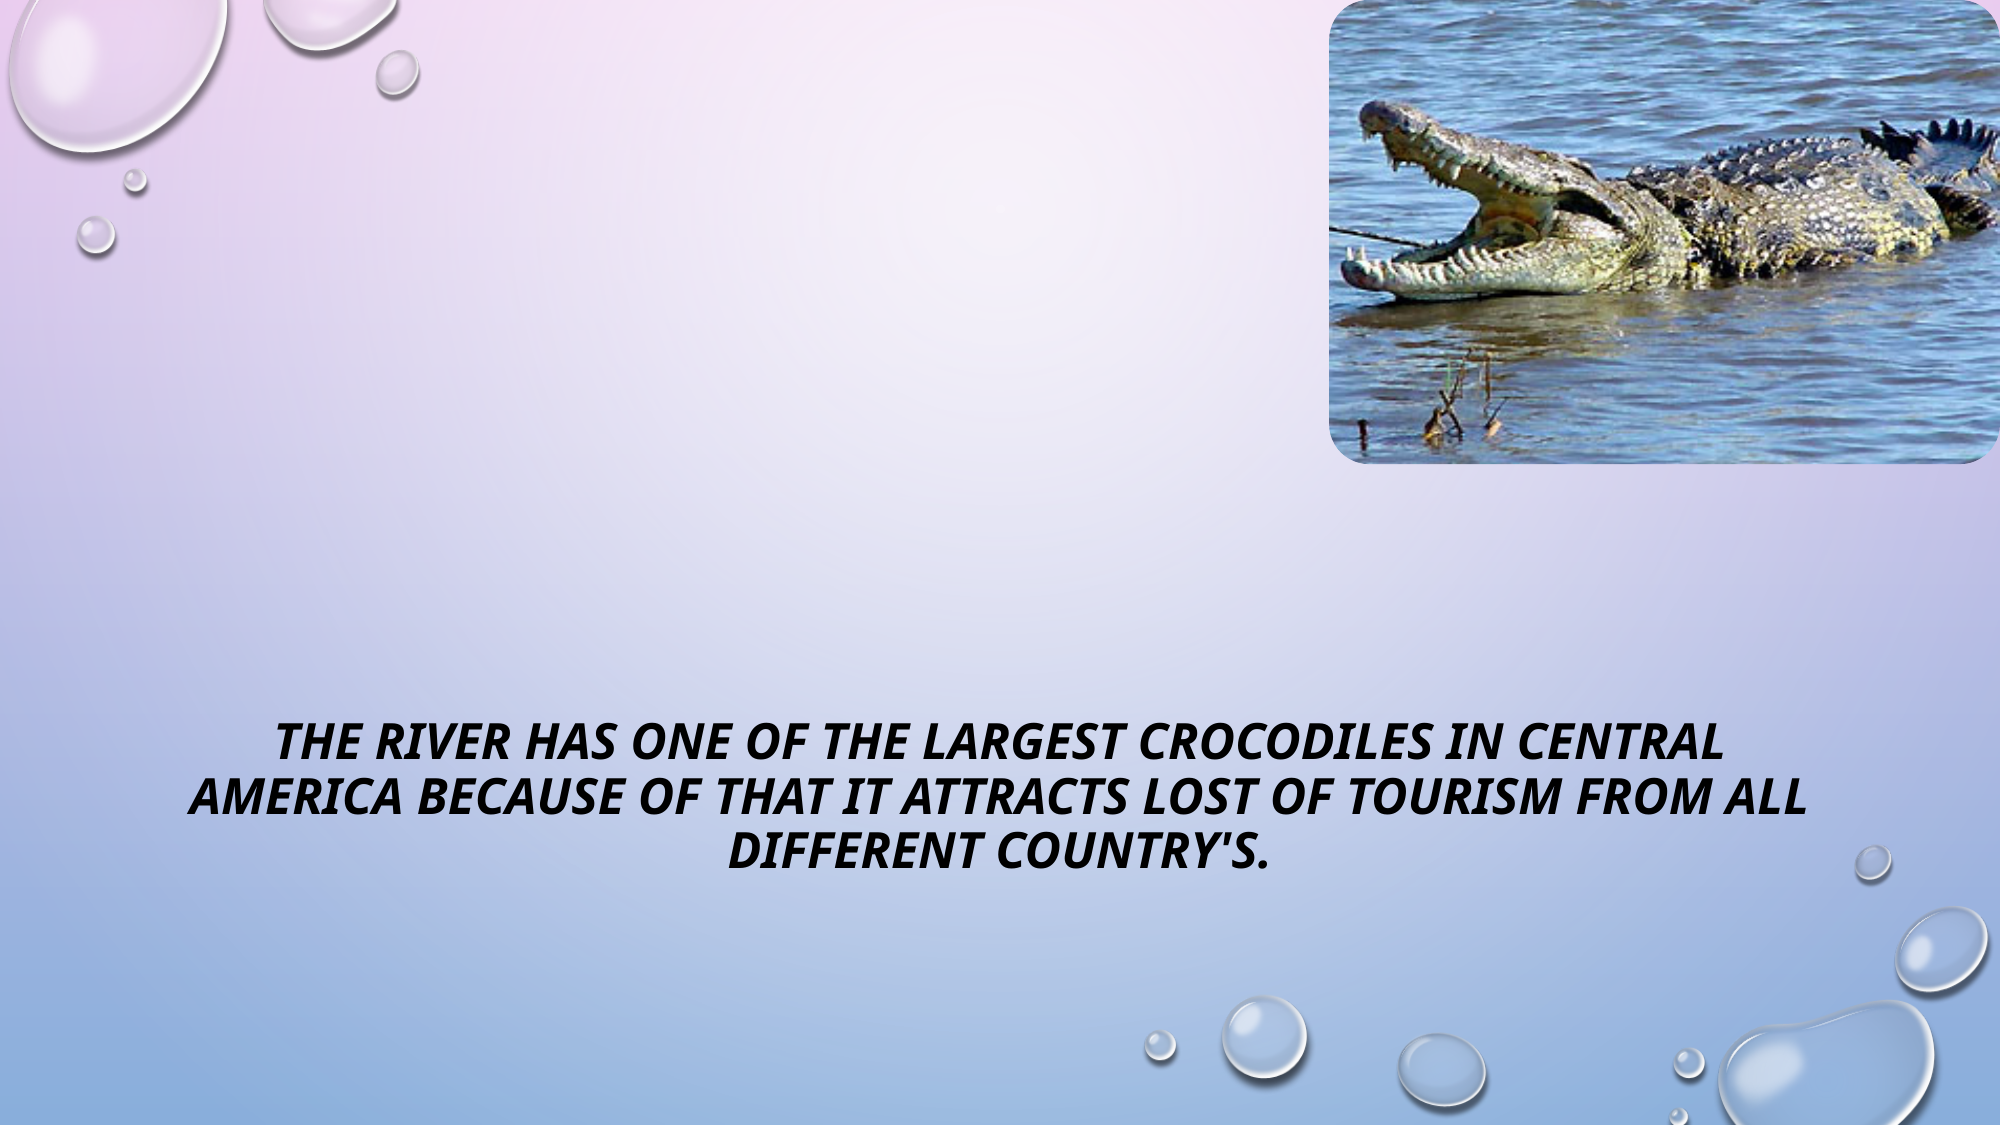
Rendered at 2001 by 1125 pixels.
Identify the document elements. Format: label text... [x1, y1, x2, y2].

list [1328, 0, 2000, 465]
title The River has one of the largest crocodiles in Central America because of that it Attracts lost of tourism from all different country's. [149, 593, 1851, 1002]
picture [0, 0, 2000, 1125]
